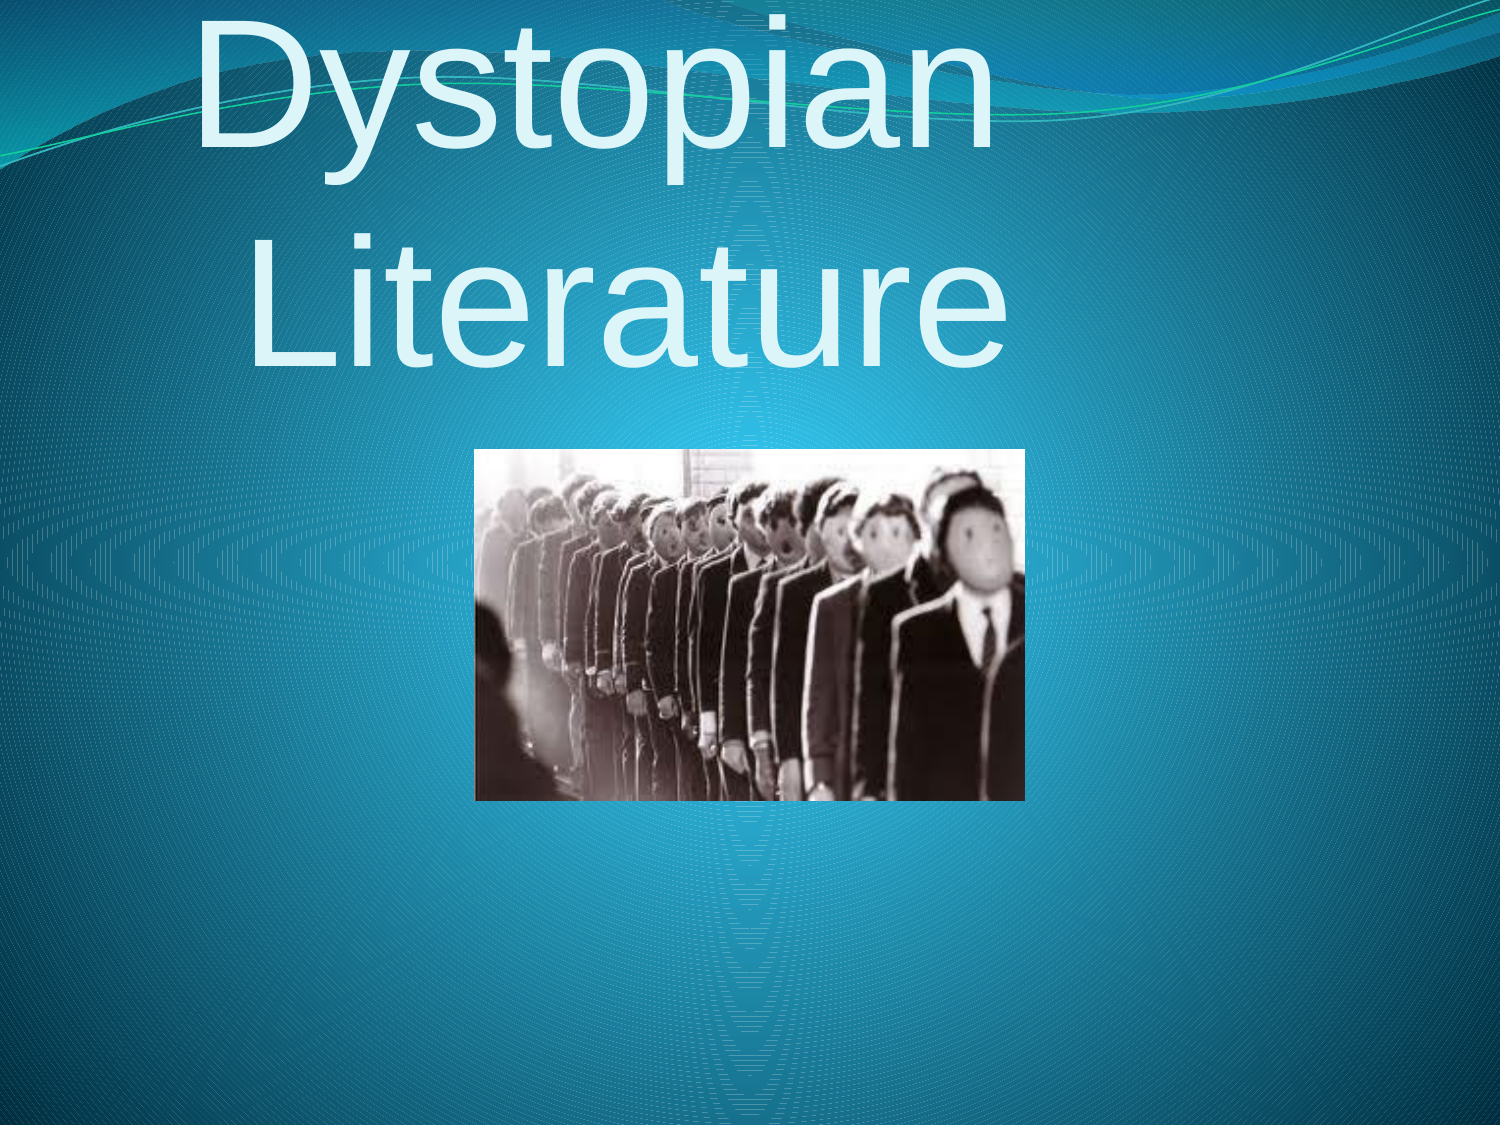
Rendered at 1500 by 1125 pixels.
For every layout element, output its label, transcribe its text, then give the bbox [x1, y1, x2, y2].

text_box [174, 887, 1413, 963]
picture [474, 449, 1026, 801]
title Dystopian Literature [0, 162, 1275, 404]
